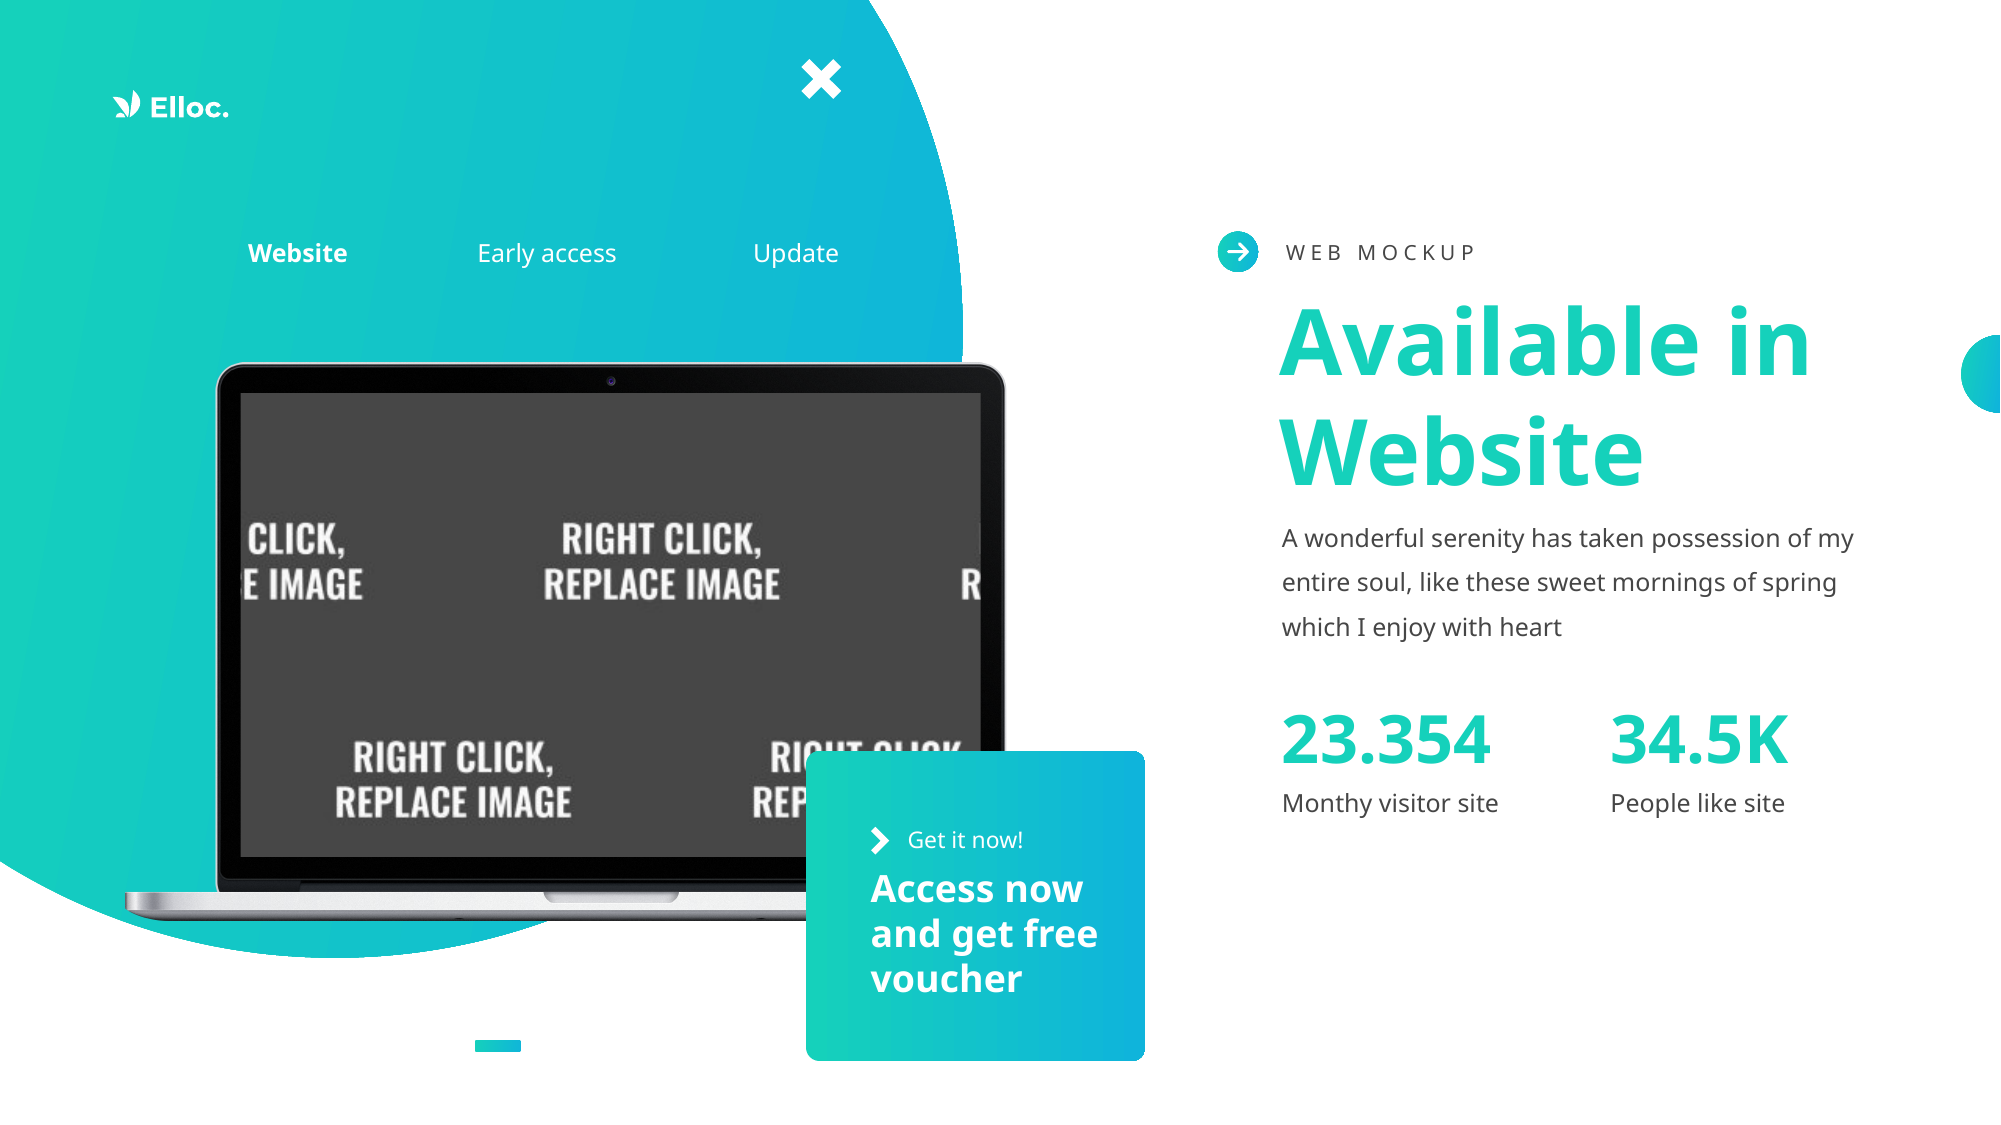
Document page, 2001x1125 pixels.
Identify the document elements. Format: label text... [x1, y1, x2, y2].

text_box 23.354 [1267, 689, 1568, 785]
picture [125, 362, 1096, 921]
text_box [1217, 231, 1259, 272]
text_box Access now and get free voucher [855, 858, 1124, 1008]
list W E B M O C K U P [1270, 228, 1925, 276]
text_box Early access [427, 229, 668, 275]
text_box [804, 749, 1147, 1063]
text_box People like site [1595, 765, 1875, 826]
text_box 34.5K [1595, 689, 1896, 785]
list Available in Website [1264, 266, 1991, 521]
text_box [112, 90, 141, 118]
text_box [0, 0, 964, 959]
text_box Monthy visitor site [1267, 765, 1546, 826]
text_box Update [719, 229, 874, 275]
text_box [799, 57, 843, 101]
text_box [1960, 333, 2000, 414]
text_box A wonderful serenity has taken possession of my entire soul, like these sweet mornings of spring which I enjoy with heart [1267, 499, 1875, 650]
text_box [474, 1039, 521, 1052]
text_box Website [220, 229, 376, 275]
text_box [151, 96, 229, 118]
